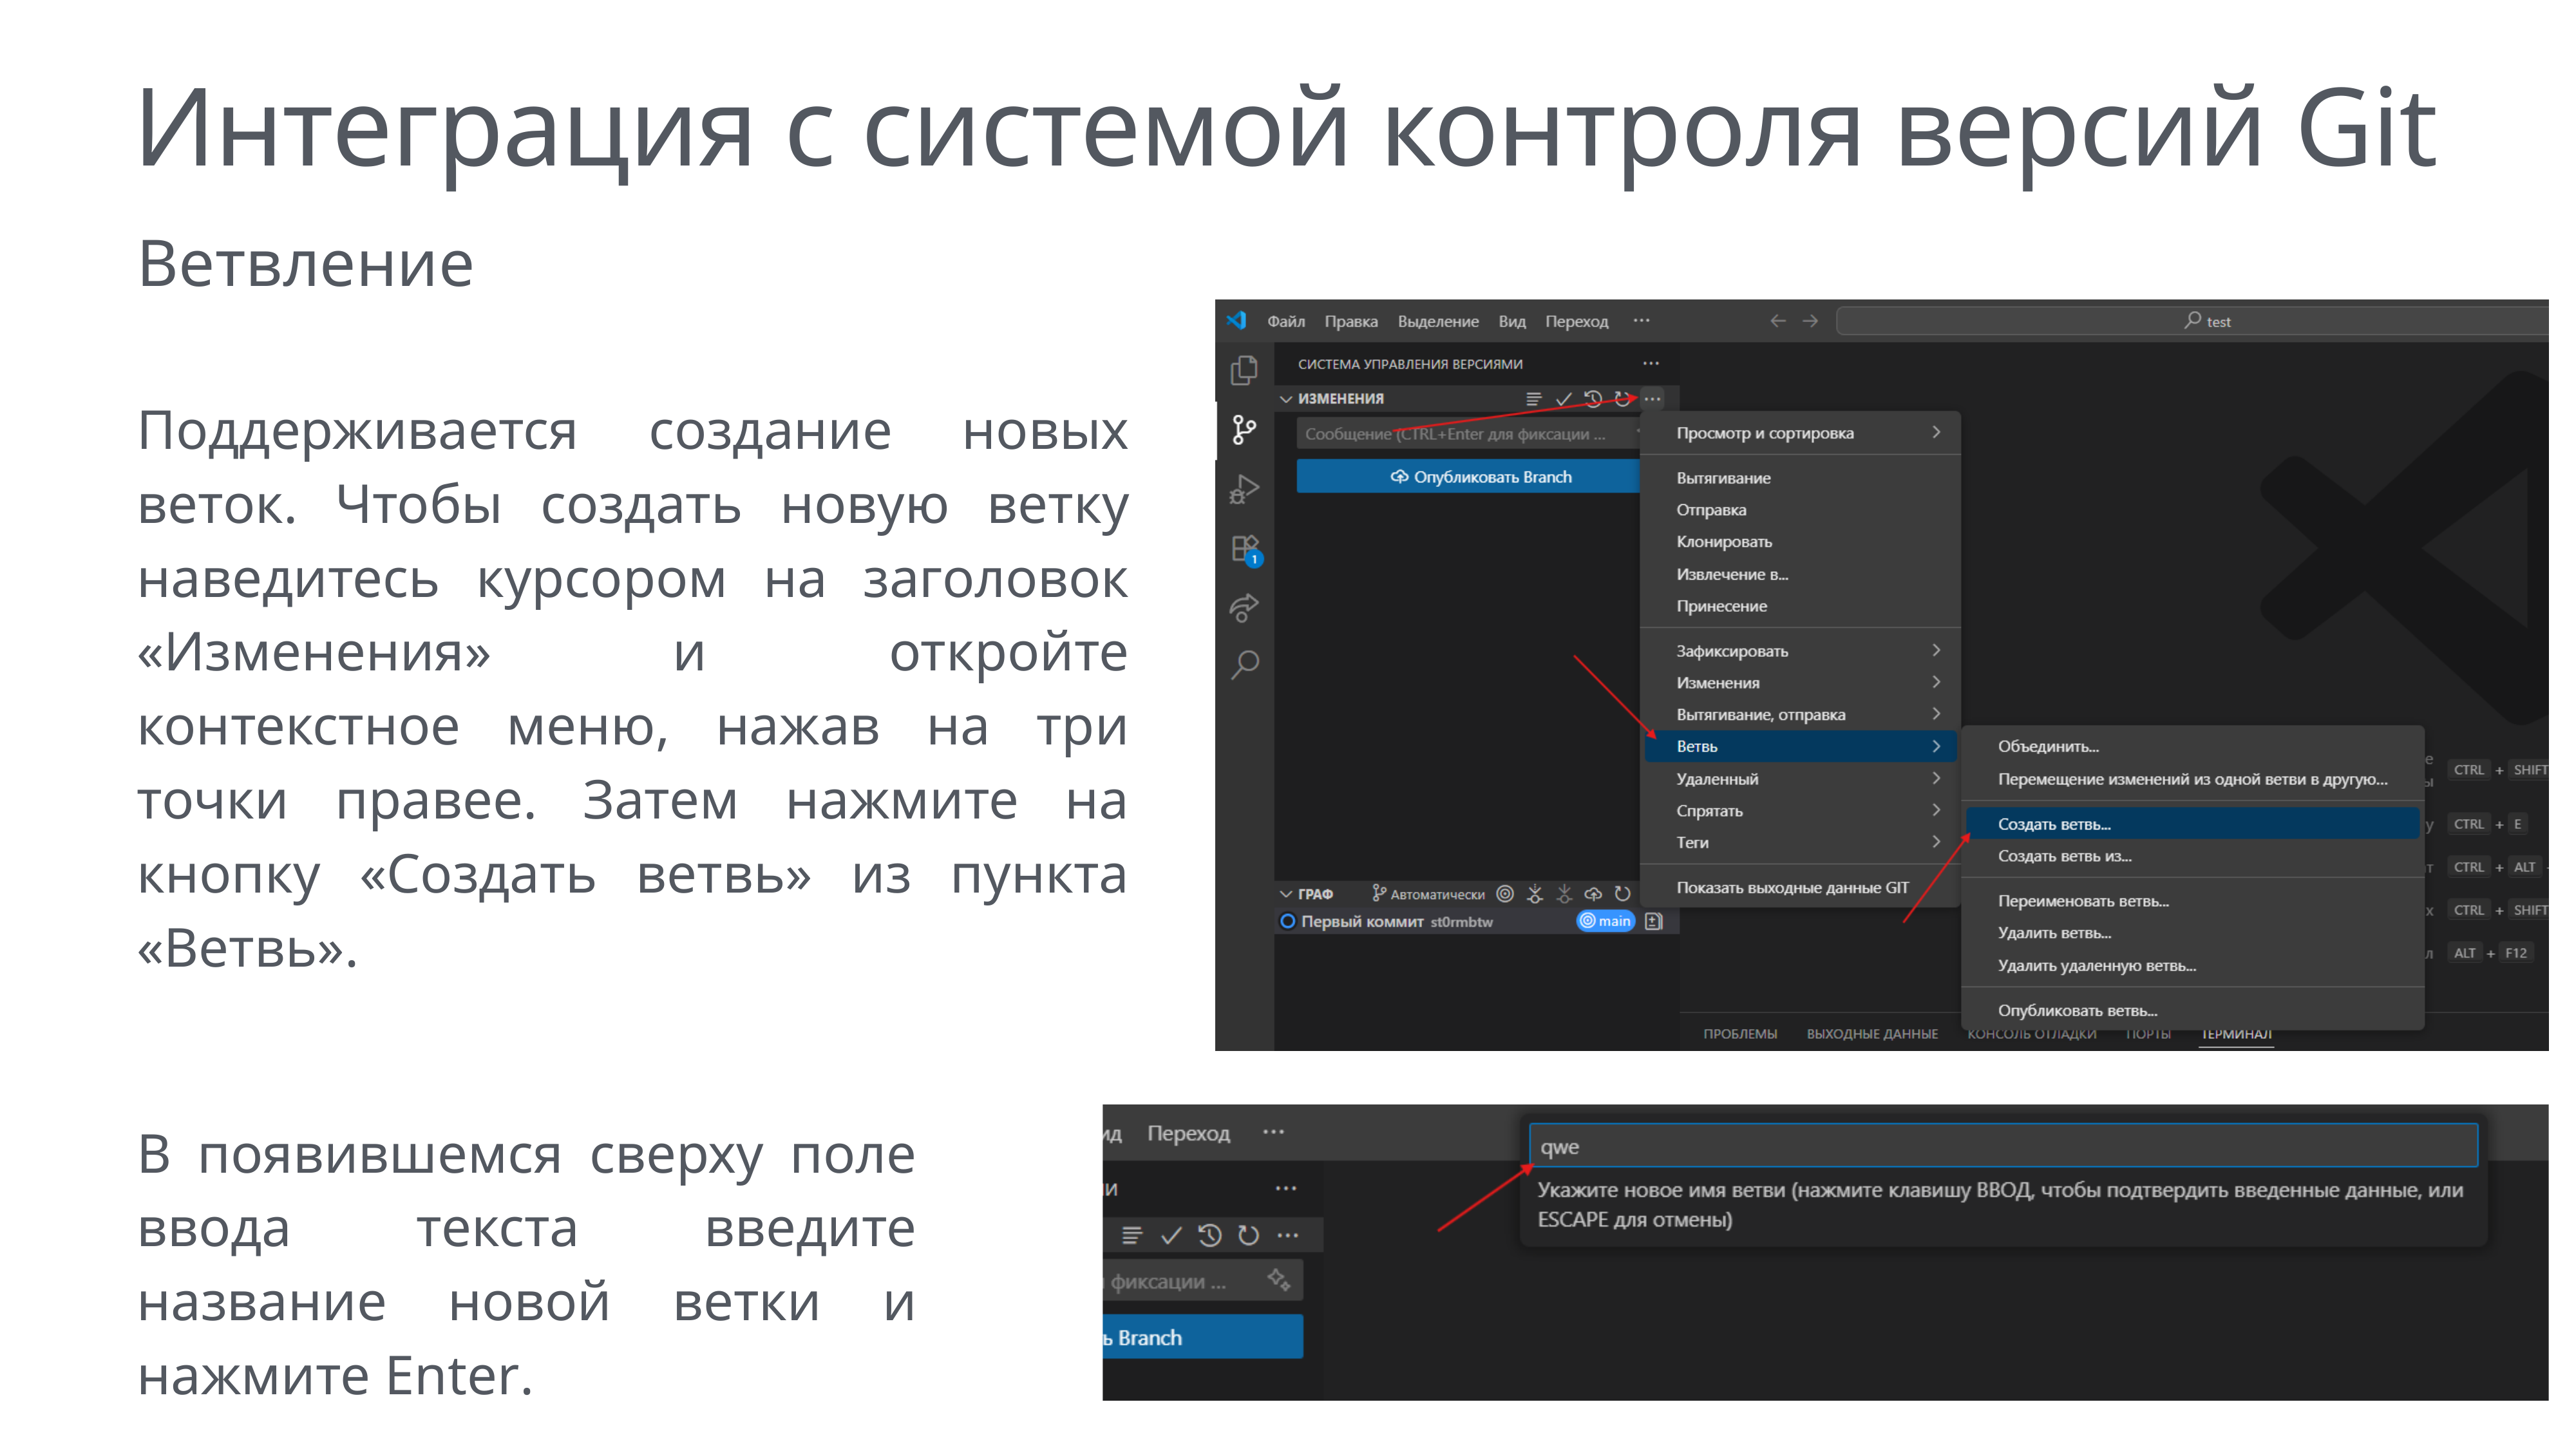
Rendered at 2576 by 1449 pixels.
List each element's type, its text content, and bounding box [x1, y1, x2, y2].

text_box Ветвление [127, 205, 2449, 305]
title Интеграция с системой контроля версий Git [127, 66, 2449, 205]
text_box Поддерживается создание новых веток. Чтобы создать новую ветку наведитесь курсором на заголовок «Изменения» и откройте контекстное меню, нажав на три точки правее. Затем нажмите на кнопку «Создать ветвь» из пункта «Ветвь». [127, 381, 1140, 983]
text_box В появившемся сверху поле ввода текста введите название новой ветки и нажмите Enter. [127, 1104, 927, 1410]
picture [1215, 299, 2550, 1052]
picture [1103, 1104, 2549, 1401]
